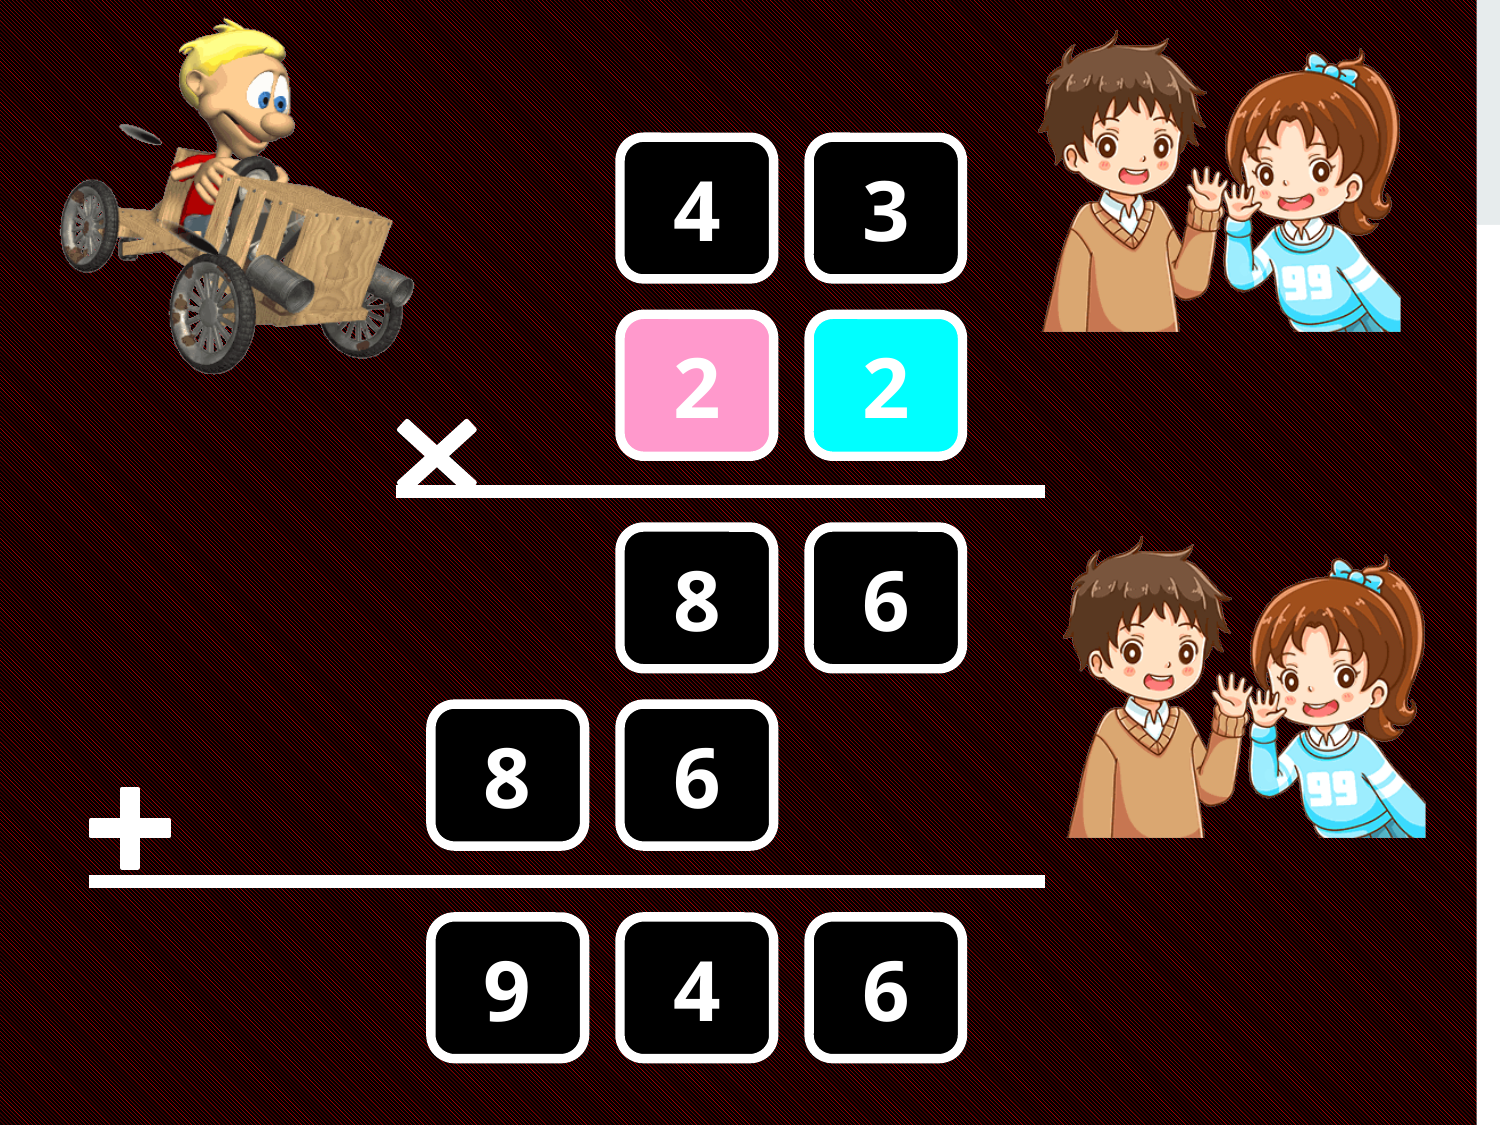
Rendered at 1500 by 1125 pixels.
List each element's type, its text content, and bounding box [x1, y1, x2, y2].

text_box 6 [617, 701, 777, 849]
text_box 6 [806, 524, 965, 672]
text_box 2 [617, 311, 777, 459]
text_box 2 [806, 311, 965, 459]
picture [1034, 514, 1454, 856]
text_box 8 [428, 701, 587, 849]
picture [36, 9, 438, 390]
text_box 6 [806, 914, 965, 1061]
text_box 9 [428, 914, 587, 1061]
text_box [89, 787, 171, 870]
text_box 4 [617, 914, 777, 1061]
text_box [396, 418, 477, 486]
text_box 4 [617, 134, 777, 282]
text_box 3 [806, 134, 965, 282]
text_box 8 [617, 524, 777, 672]
picture [1009, 9, 1429, 350]
